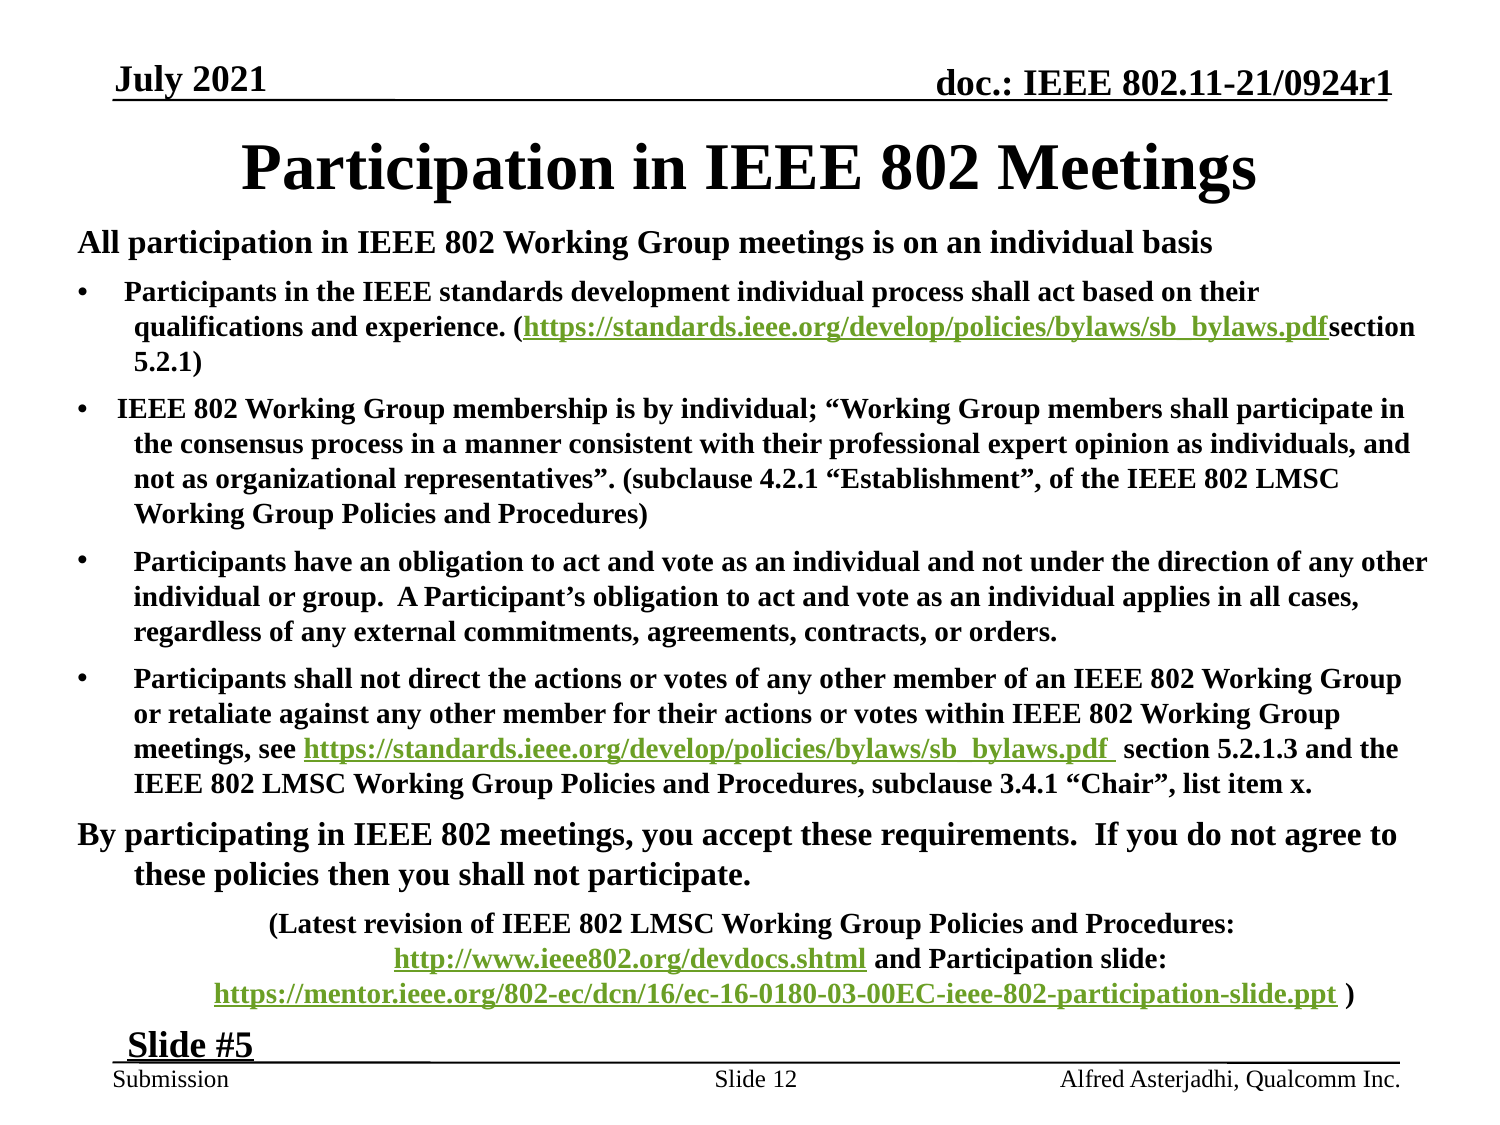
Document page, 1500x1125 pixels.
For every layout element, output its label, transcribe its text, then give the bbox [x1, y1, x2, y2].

footer Alfred Asterjadhi, Qualcomm Inc. [878, 1061, 1402, 1093]
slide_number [114, 54, 493, 100]
slide_number Slide 12 [712, 1061, 800, 1123]
list All participation in IEEE 802 Working Group meetings is on an individual basis • Participants in the IEEE standards development individual process shall act based on their qualifications and experience. (https://standards.ieee.org/develop/policies/bylaws/sb_bylaws.pdfsection 5.2.1) • IEEE 802 Working Group membership is by individual; “Working Group members shall participate in the consensus process in a manner consistent with their professional expert opinion as individuals, and not as organizational representatives”. (subclause 4.2.1 “Establishment”, of the IEEE 802 LMSC Working Group Policies and Procedures) Participants have an obligation to act and vote as an individual and not under the direction of any other individual or group. A Participant’s obligation to act and vote as an individual applies in all cases, regardless of any external commitments, agreements, contracts, or orders. Participants shall not direct the actions or votes of any other member of an IEEE 802 Working Group or retaliate against any other member for their actions or votes within IEEE 802 Working Group meetings, see https://standards.ieee.org/develop/policies/bylaws/sb_bylaws.pdf section 5.2.1.3 and the IEEE 802 LMSC Working Group Policies and Procedures, subclause 3.4.1 “Chair”, list item x. By participating in IEEE 802 meetings, you accept these requirements. If you do not agree to these policies then you shall not participate. (Latest revision of IEEE 802 LMSC Working Group Policies and Procedures: http://www.ieee802.org/devdocs.shtml and Participation slide: https://mentor.ieee.org/802-ec/dcn/16/ec-16-0180-03-00EC-ieee-802-participation-slide.ppt ) [62, 212, 1451, 1001]
title Participation in IEEE 802 Meetings [112, 112, 1388, 212]
text_box Slide #5 [112, 1012, 269, 1073]
